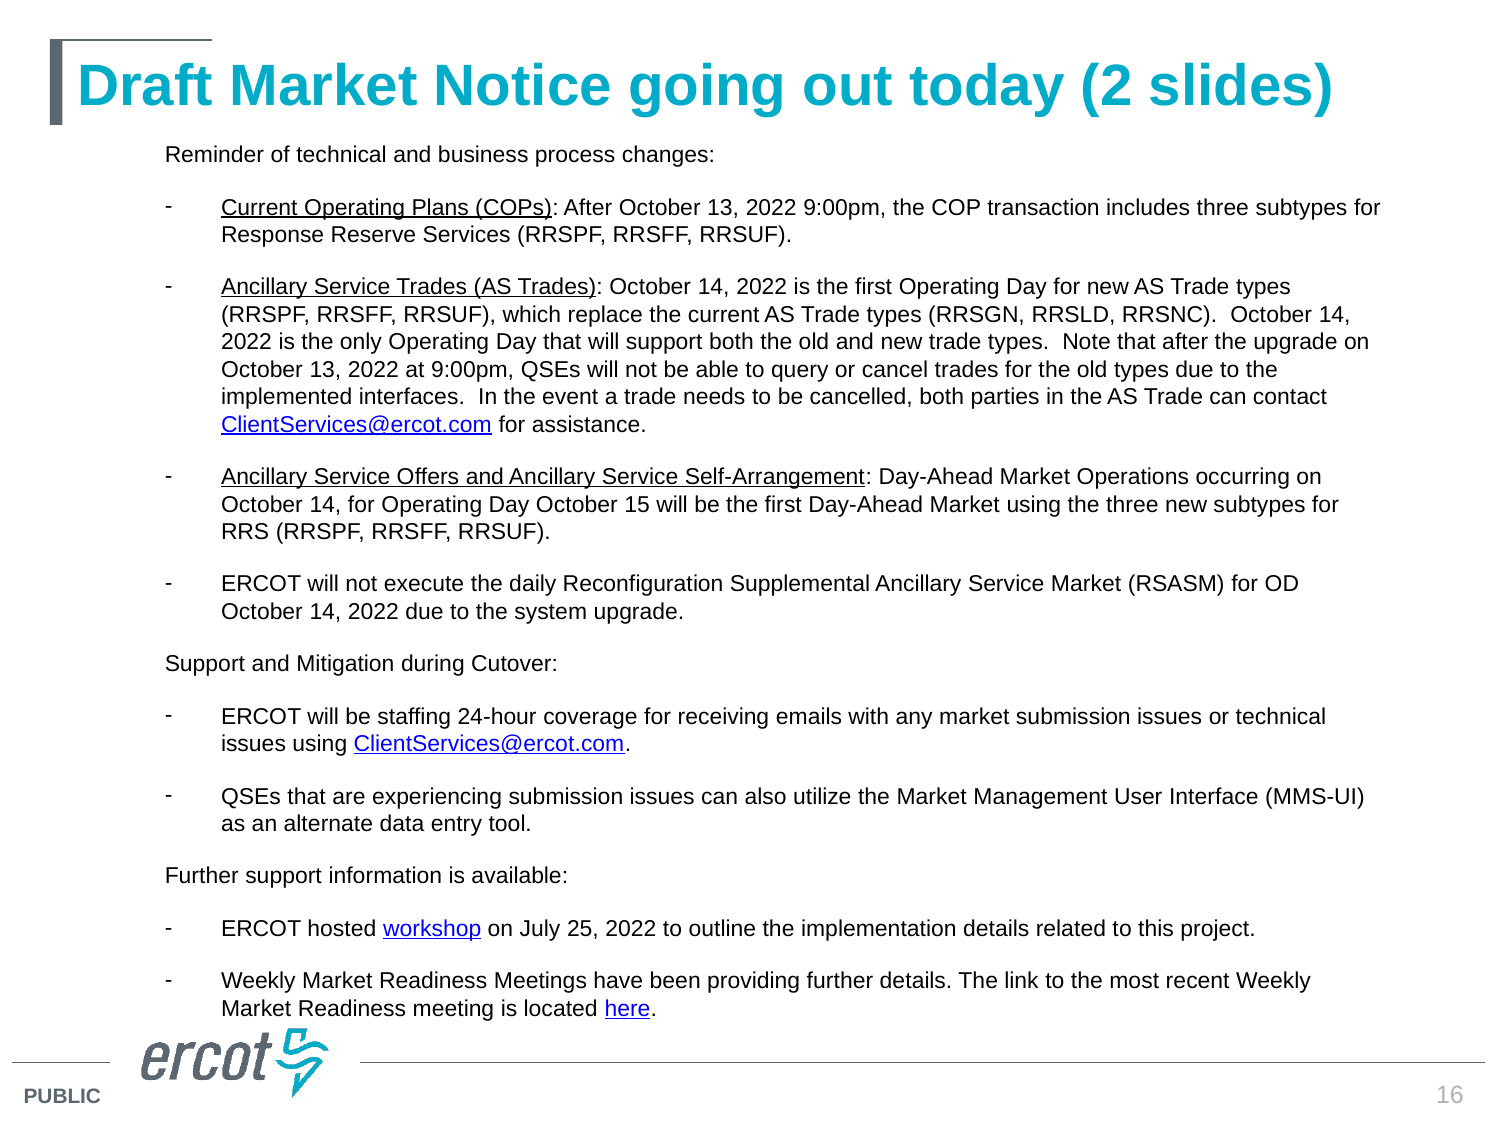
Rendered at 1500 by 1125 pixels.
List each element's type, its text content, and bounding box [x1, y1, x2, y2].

picture [137, 1024, 332, 1100]
title Draft Market Notice going out today (2 slides) [62, 39, 1450, 228]
text_box Reminder of technical and business process changes: Current Operating Plans (COPs): After October 13, 2022 9:00pm, the COP transaction includes three subtypes for Response Reserve Services (RRSPF, RRSFF, RRSUF). Ancillary Service Trades (AS Trades): October 14, 2022 is the first Operating Day for new AS Trade types (RRSPF, RRSFF, RRSUF), which replace the current AS Trade types (RRSGN, RRSLD, RRSNC). October 14, 2022 is the only Operating Day that will support both the old and new trade types. Note that after the upgrade on October 13, 2022 at 9:00pm, QSEs will not be able to query or cancel trades for the old types due to the implemented interfaces. In the event a trade needs to be cancelled, both parties in the AS Trade can contact ClientServices@ercot.com for assistance. Ancillary Service Offers and Ancillary Service Self-Arrangement: Day-Ahead Market Operations occurring on October 14, for Operating Day October 15 will be the first Day-Ahead Market using the three new subtypes for RRS (RRSPF, RRSFF, RRSUF). ERCOT will not execute the daily Reconfiguration Supplemental Ancillary Service Market (RSASM) for OD October 14, 2022 due to the system upgrade. Support and Mitigation during Cutover: ERCOT will be staffing 24-hour coverage for receiving emails with any market submission issues or technical issues using ClientServices@ercot.com. QSEs that are experiencing submission issues can also utilize the Market Management User Interface (MMS-UI) as an alternate data entry tool. Further support information is available: ERCOT hosted workshop on July 25, 2022 to outline the implementation details related to this project. Weekly Market Readiness Meetings have been providing further details. The link to the most recent Weekly Market Readiness meeting is located here. [150, 132, 1400, 1029]
slide_number 16 [1412, 1076, 1488, 1112]
